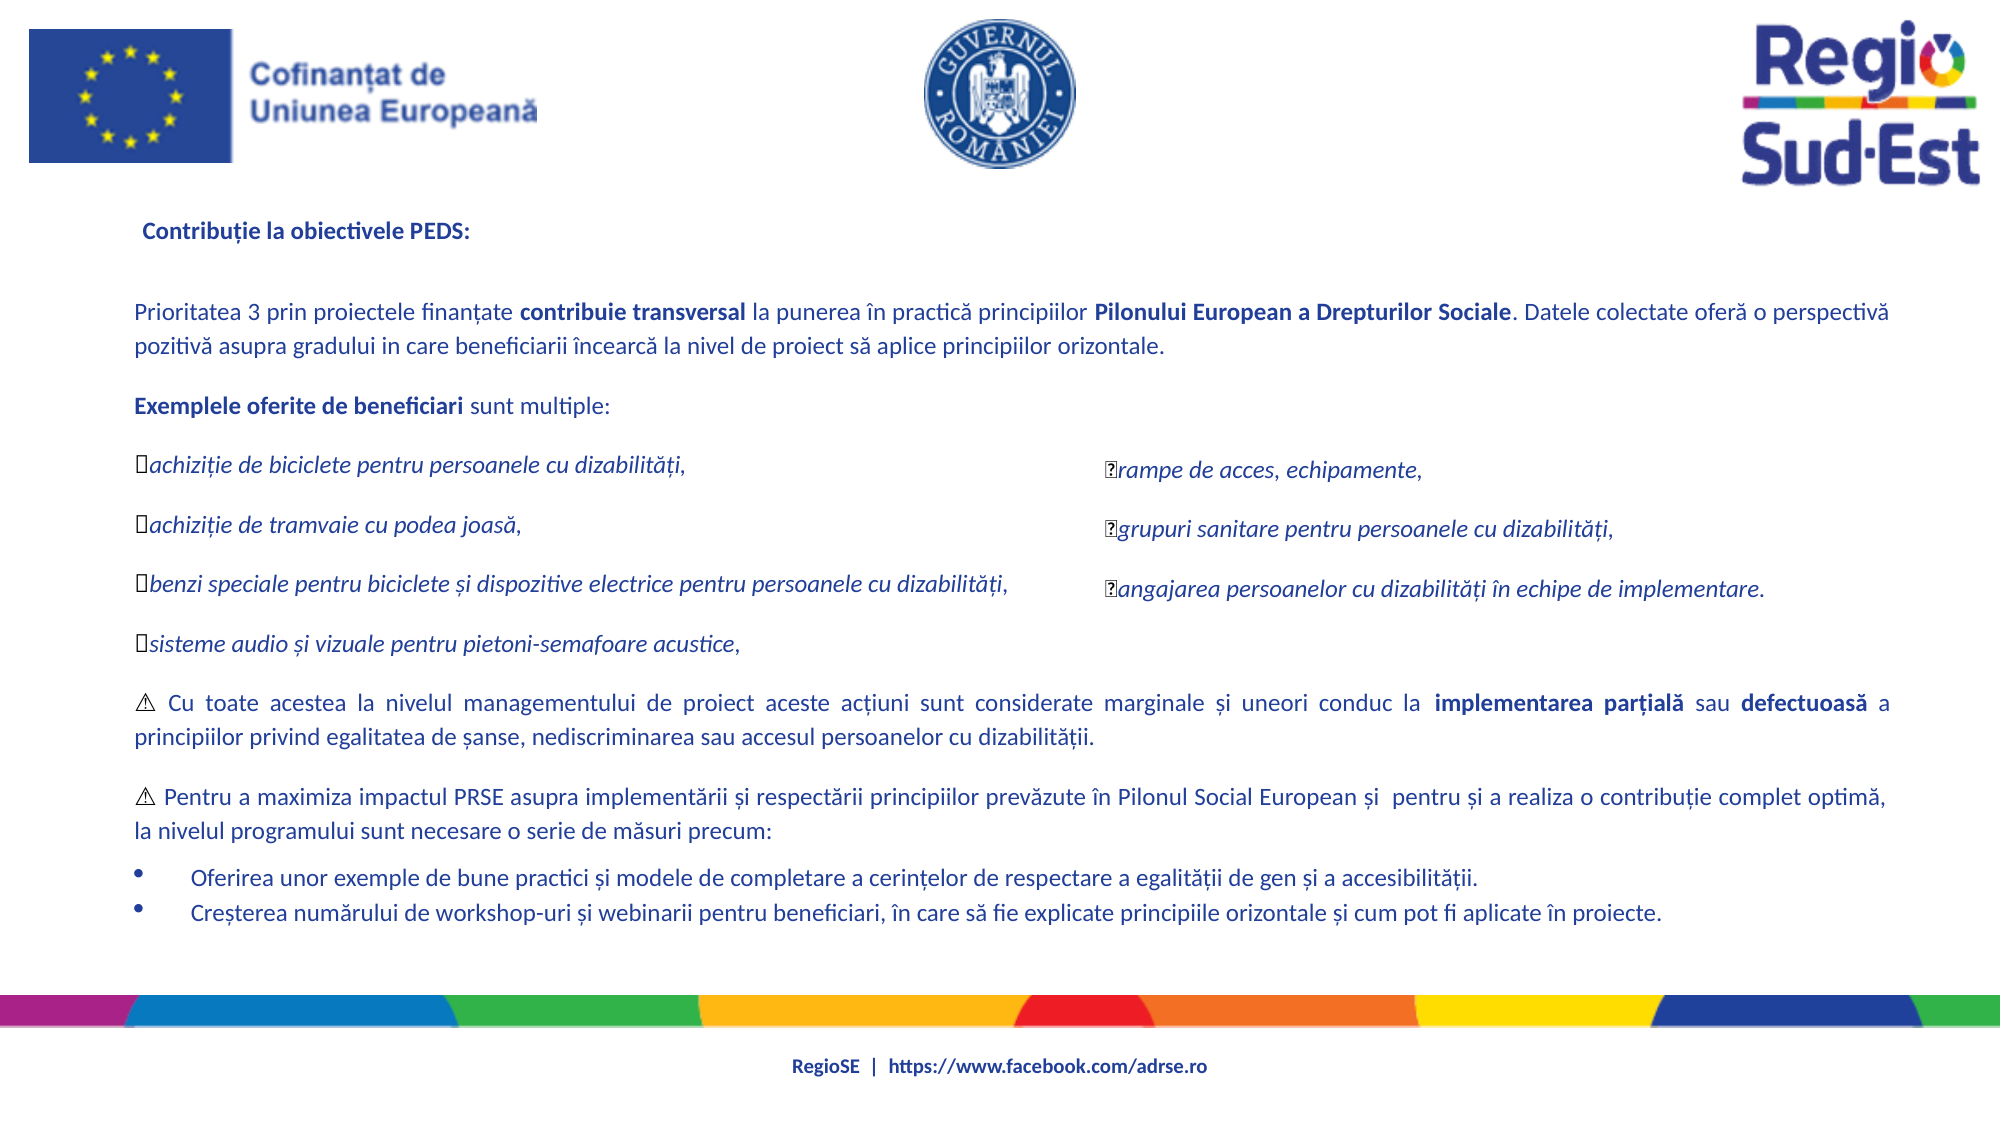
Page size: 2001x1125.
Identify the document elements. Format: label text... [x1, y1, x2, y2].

text_box 💡rampe de acces, echipamente, 💡grupuri sanitare pentru persoanele cu dizabilități, 💡angajarea persoanelor cu dizabilități în echipe de implementare. [1090, 441, 2000, 610]
text_box Contribuție la obiectivele PEDS: [127, 207, 1134, 283]
picture [0, 995, 2000, 1029]
picture [1710, 0, 2000, 276]
text_box RegioSE | https://www.facebook.com/adrse.ro [776, 1029, 1223, 1085]
picture [924, 19, 1076, 170]
text_box Prioritatea 3 prin proiectele finanțate contribuie transversal la punerea în practică principiilor Pilonului European a Drepturilor Sociale. Datele colectate oferă o perspectivă pozitivă asupra gradului in care beneficiarii încearcă la nivel de proiect să aplice principiilor orizontale. Exemplele oferite de beneficiari sunt multiple: 💡achiziție de biciclete pentru persoanele cu dizabilități, 💡achiziție de tramvaie cu podea joasă, 💡benzi speciale pentru biciclete și dispozitive electrice pentru persoanele cu dizabilități, 💡sisteme audio și vizuale pentru pietoni-semafoare acustice, ⚠️ Cu toate acestea la nivelul managementului de proiect aceste acțiuni sunt considerate marginale și uneori conduc la implementarea parțială sau defectuoasă a principiilor privind egalitatea de șanse, nediscriminarea sau accesul persoanelor cu dizabilității. ⚠️ Pentru a maximiza impactul PRSE asupra implementării și respectării principiilor prevăzute în Pilonul Social European și pentru și a realiza o contribuție complet optimă, la nivelul programului sunt necesare o serie de măsuri precum: Oferirea unor exemple de bune practici și modele de completare a cerințelor de respectare a egalității de gen și a accesibilității. Creșterea numărului de workshop-uri și webinarii pentru beneficiari, în care să fie explicate principiile orizontale și cum pot fi aplicate în proiecte. [119, 283, 1906, 934]
picture [28, 28, 537, 164]
